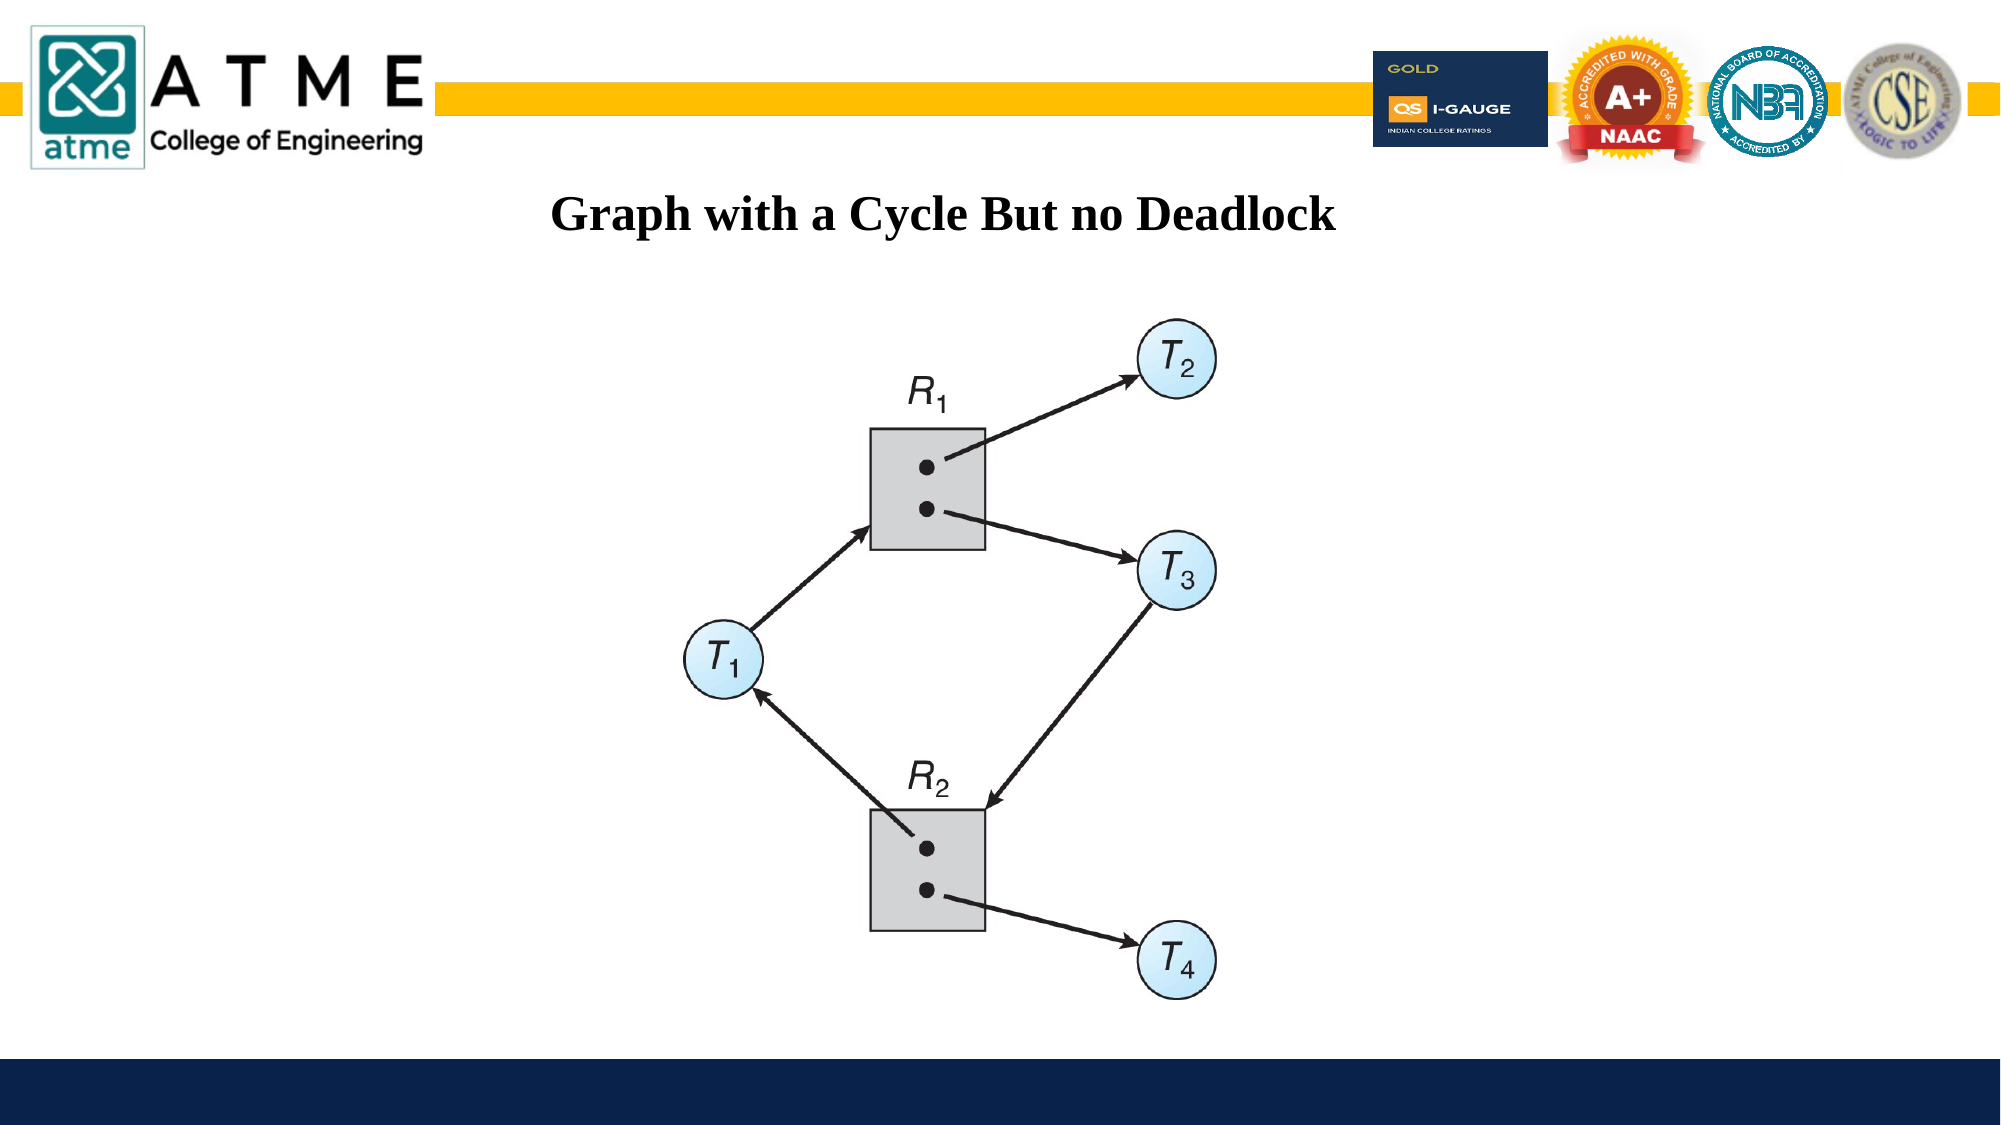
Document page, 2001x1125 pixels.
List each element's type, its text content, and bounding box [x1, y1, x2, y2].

title Graph with a Cycle But no Deadlock [535, 173, 1834, 249]
picture [1373, 20, 1828, 173]
picture [1840, 26, 1968, 176]
picture [22, 15, 435, 178]
picture [682, 318, 1217, 1000]
picture [0, 1059, 2001, 1125]
